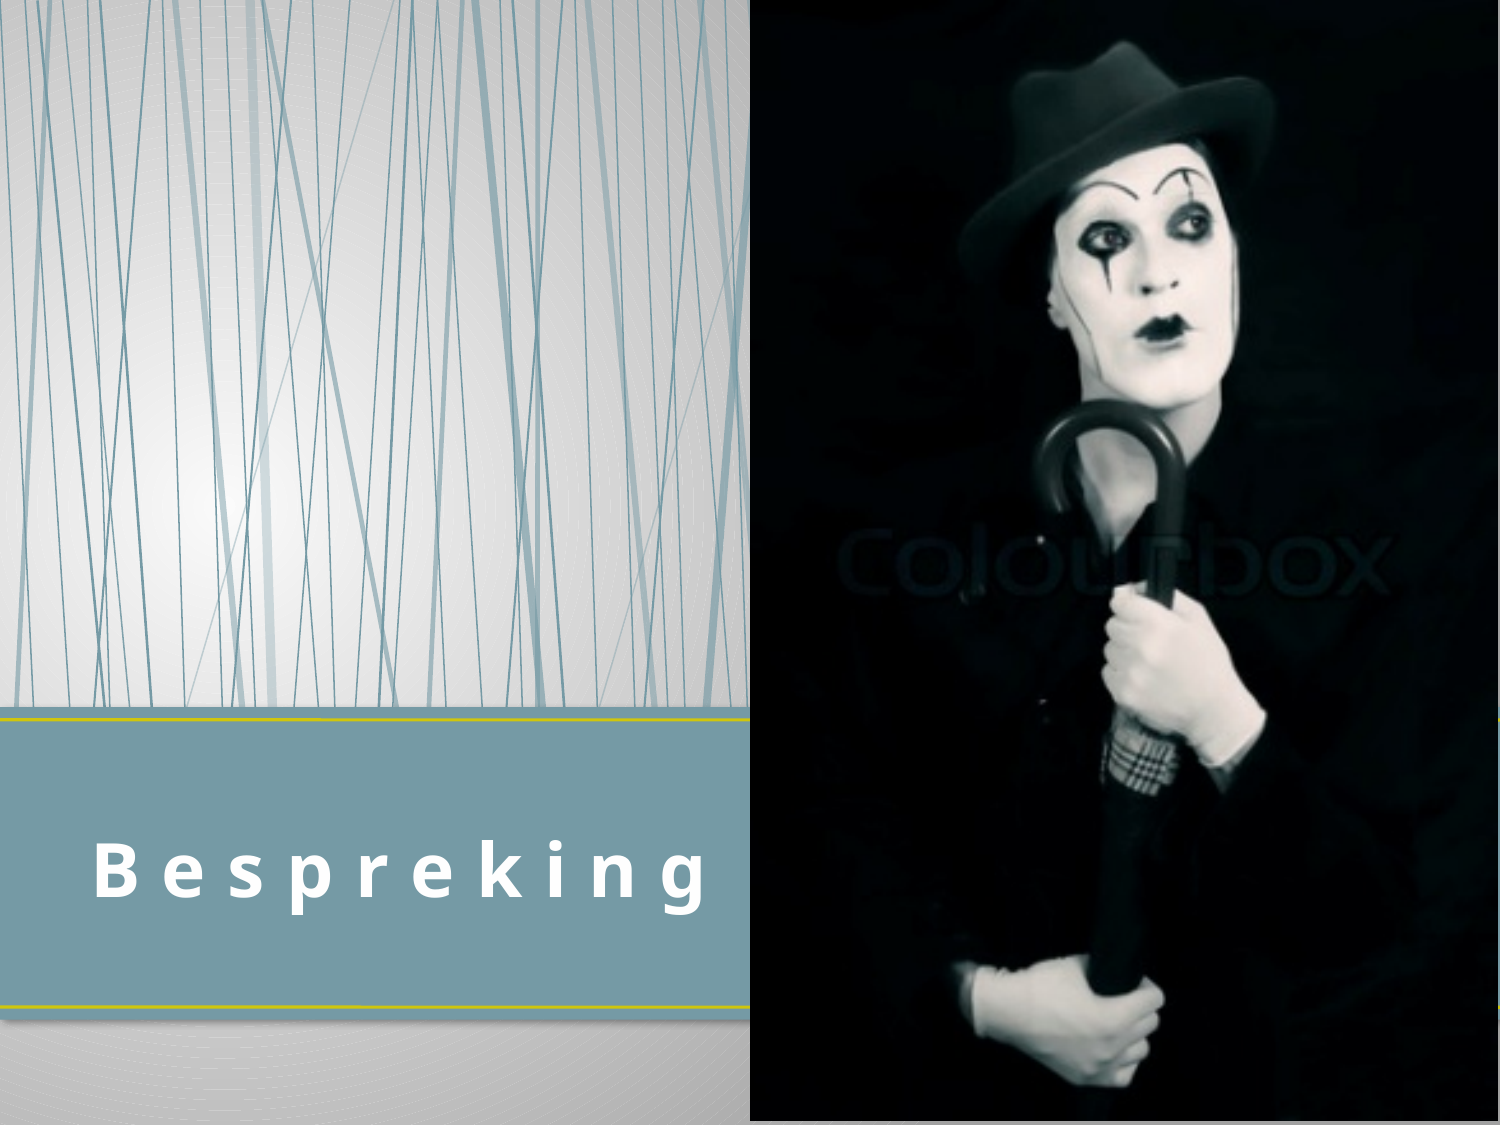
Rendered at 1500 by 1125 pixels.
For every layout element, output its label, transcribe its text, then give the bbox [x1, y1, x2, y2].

picture [749, 0, 1498, 1122]
title B e s p r e k i n g [75, 732, 742, 920]
